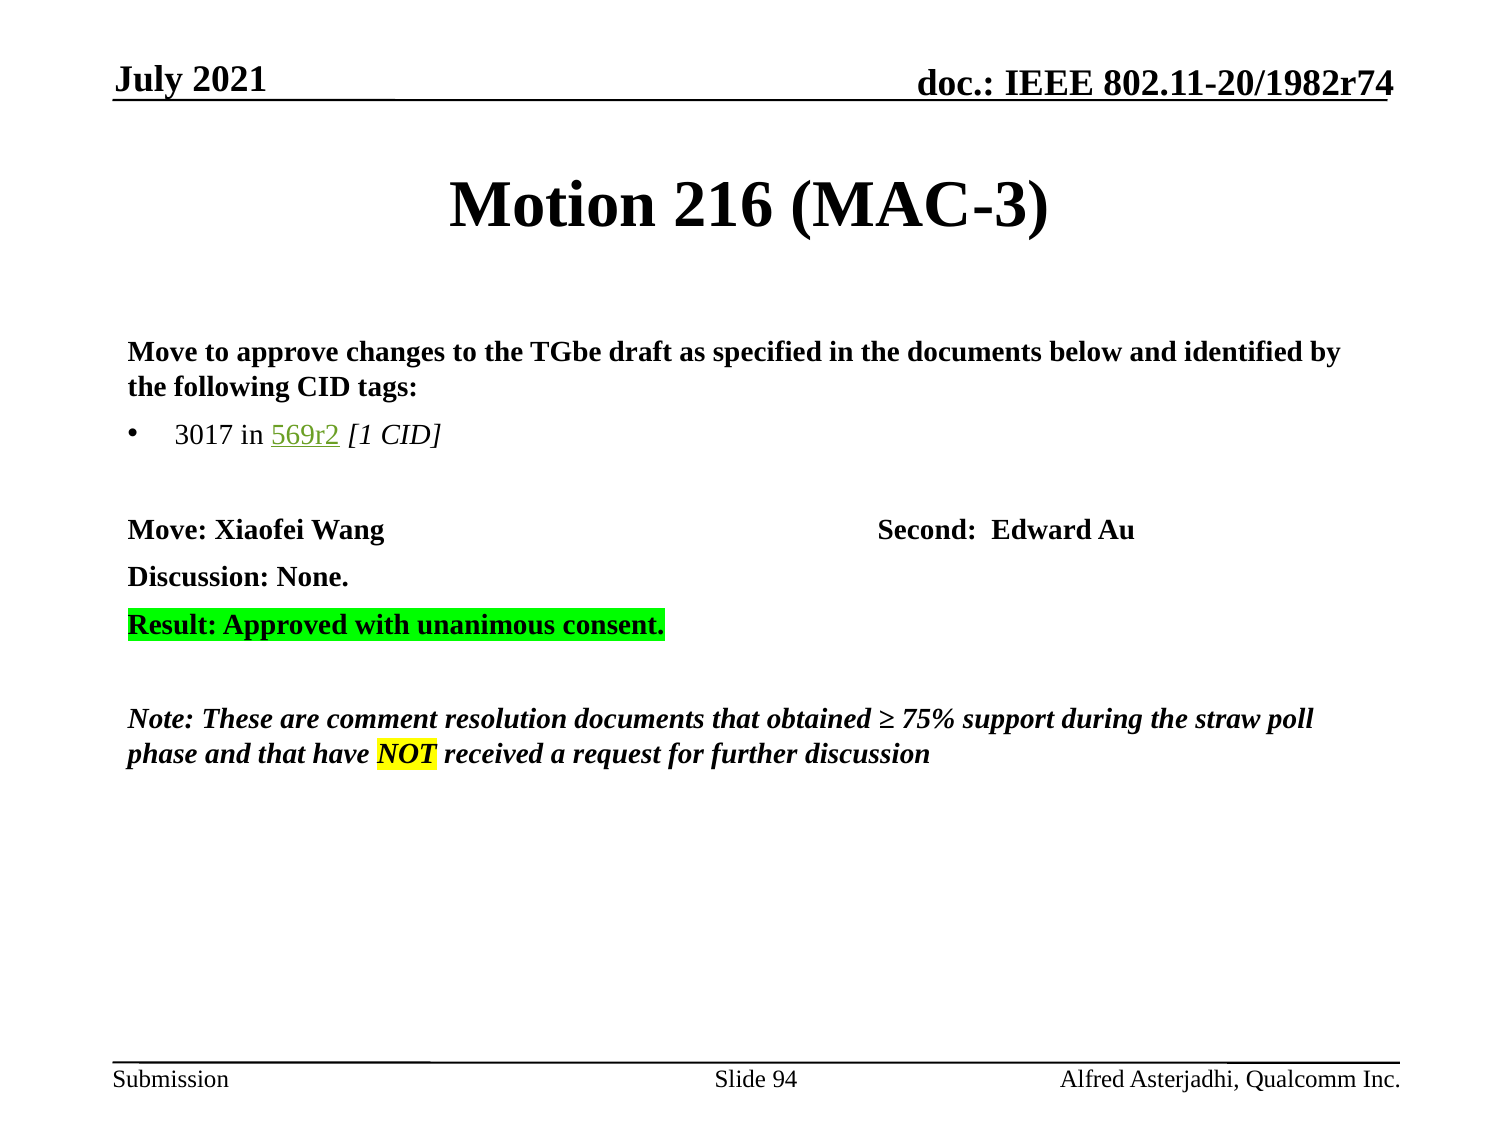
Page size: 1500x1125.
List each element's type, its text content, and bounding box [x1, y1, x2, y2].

footer Alfred Asterjadhi, Qualcomm Inc. [878, 1061, 1402, 1093]
list Move to approve changes to the TGbe draft as specified in the documents below and identified by the following CID tags: 3017 in 569r2 [1 CID] Move: Xiaofei Wang Second: Edward Au Discussion: None. Result: Approved with unanimous consent. Note: These are comment resolution documents that obtained ≥ 75% support during the straw poll phase and that have NOT received a request for further discussion [112, 324, 1388, 1063]
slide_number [114, 54, 423, 100]
slide_number Slide 94 [712, 1061, 800, 1123]
title Motion 216 (MAC-3) [112, 112, 1388, 288]
